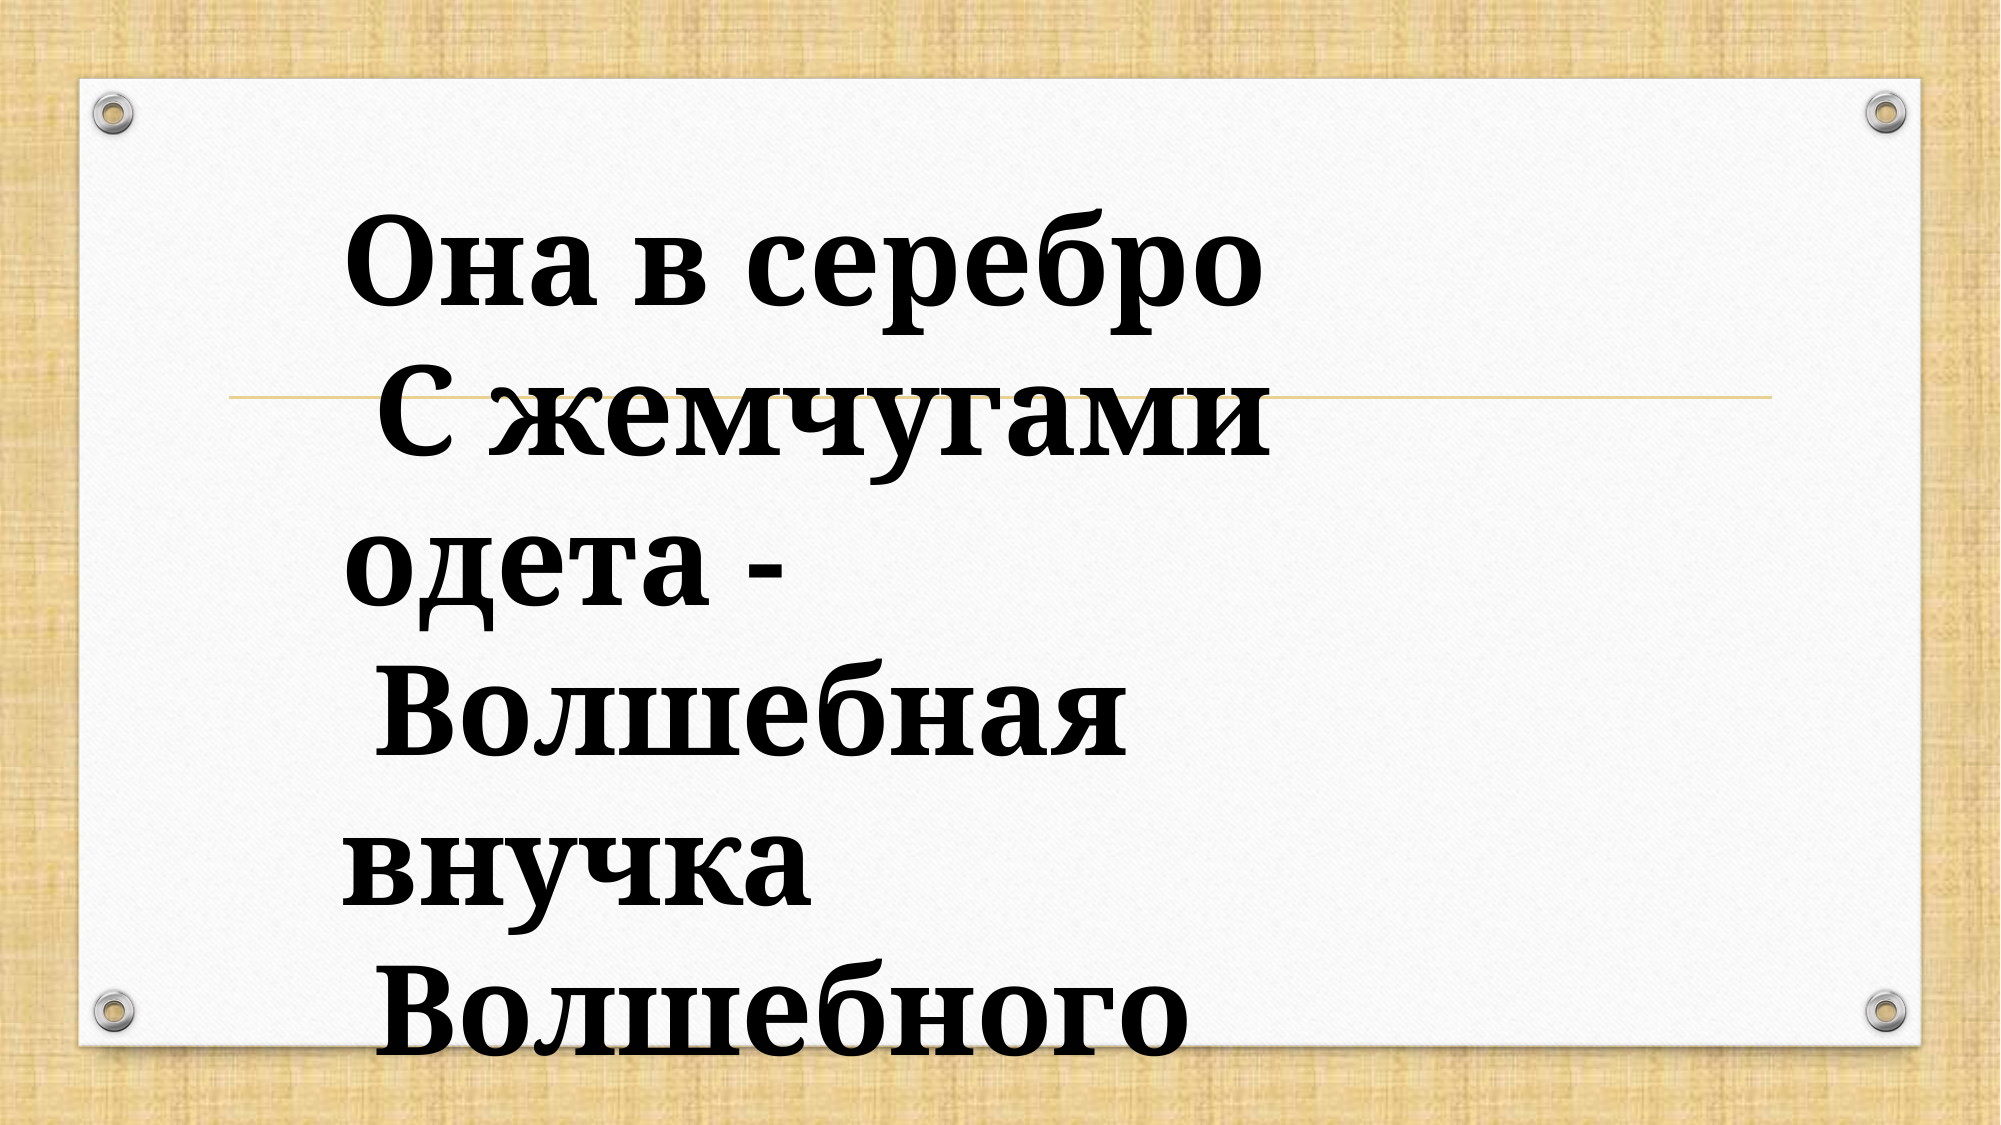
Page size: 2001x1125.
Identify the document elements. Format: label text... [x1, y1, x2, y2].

picture [0, 0, 2001, 1125]
text_box Она в серебро С жемчугами одета - Волшебная внучка Волшебного деда. [326, 172, 1544, 1125]
